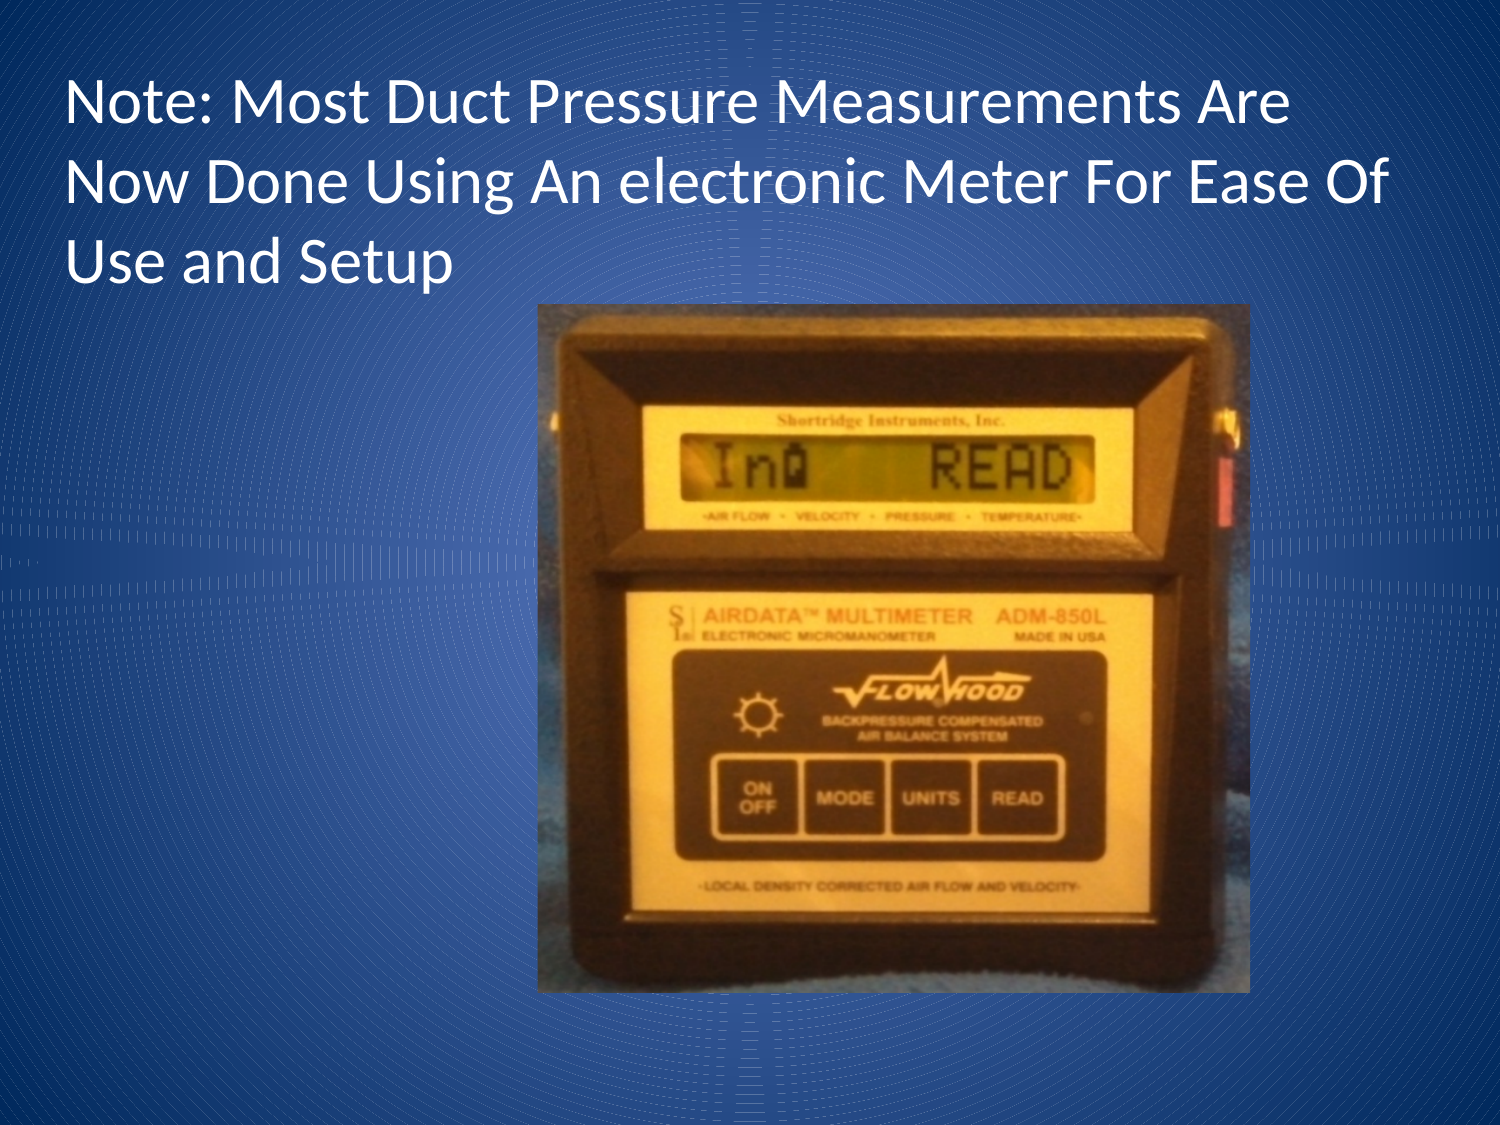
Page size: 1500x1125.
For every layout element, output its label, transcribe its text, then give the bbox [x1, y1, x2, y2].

text_box Note: Most Duct Pressure Measurements Are Now Done Using An electronic Meter For Ease Of Use and Setup [50, 49, 1425, 305]
picture [537, 304, 1251, 993]
